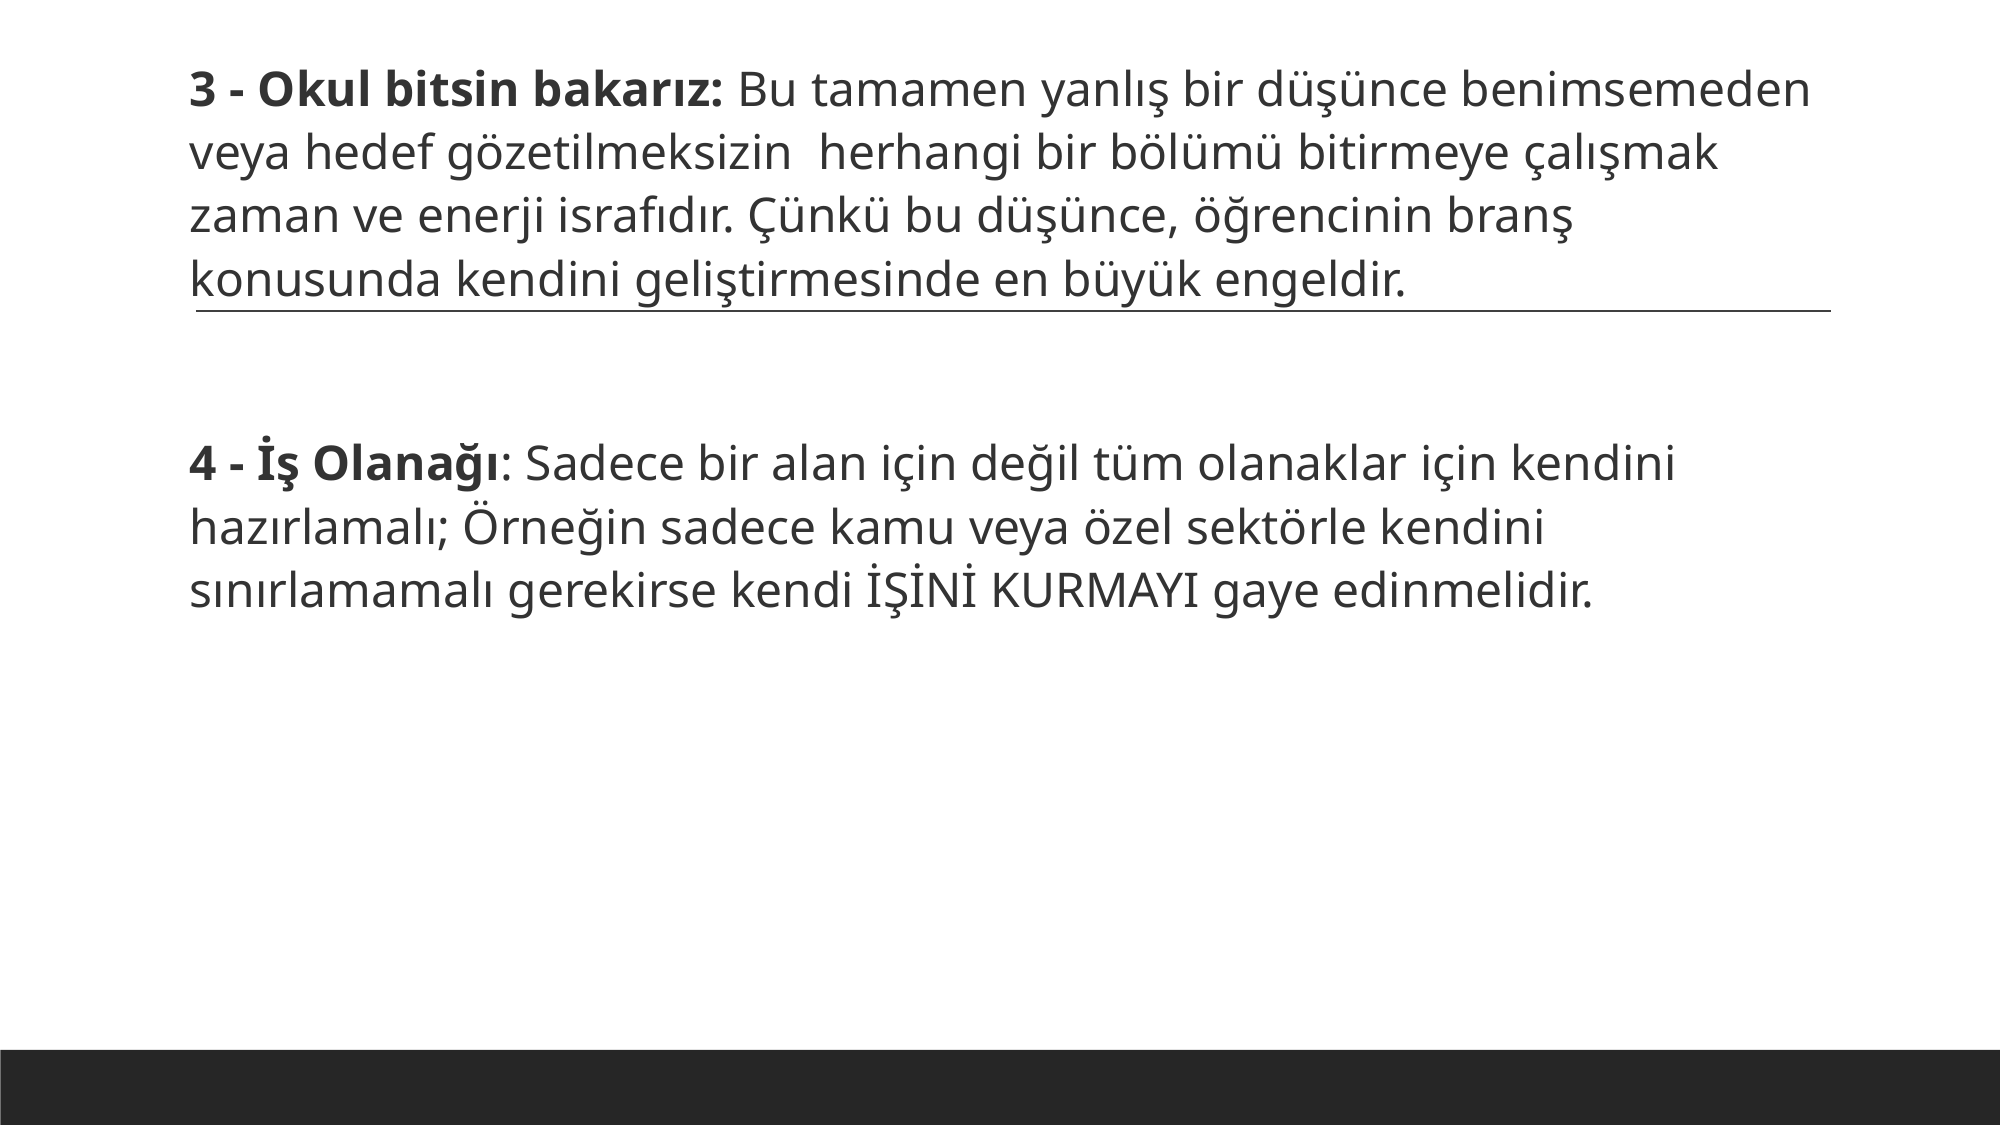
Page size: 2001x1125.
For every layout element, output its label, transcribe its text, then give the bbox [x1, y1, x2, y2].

list 3 - Okul bitsin bakarız: Bu tamamen yanlış bir düşünce benimsemeden veya hedef gözetilmeksizin herhangi bir bölümü bitirmeye çalışmak zaman ve enerji israfıdır. Çünkü bu düşünce, öğrencinin branş konusunda kendini geliştirmesinde en büyük engeldir. 4 - İş Olanağı: Sadece bir alan için değil tüm olanaklar için kendini hazırlamalı; Örneğin sadece kamu veya özel sektörle kendini sınırlamamalı gerekirse kendi İŞİNİ KURMAYI gaye edinmelidir. [174, 45, 1825, 913]
